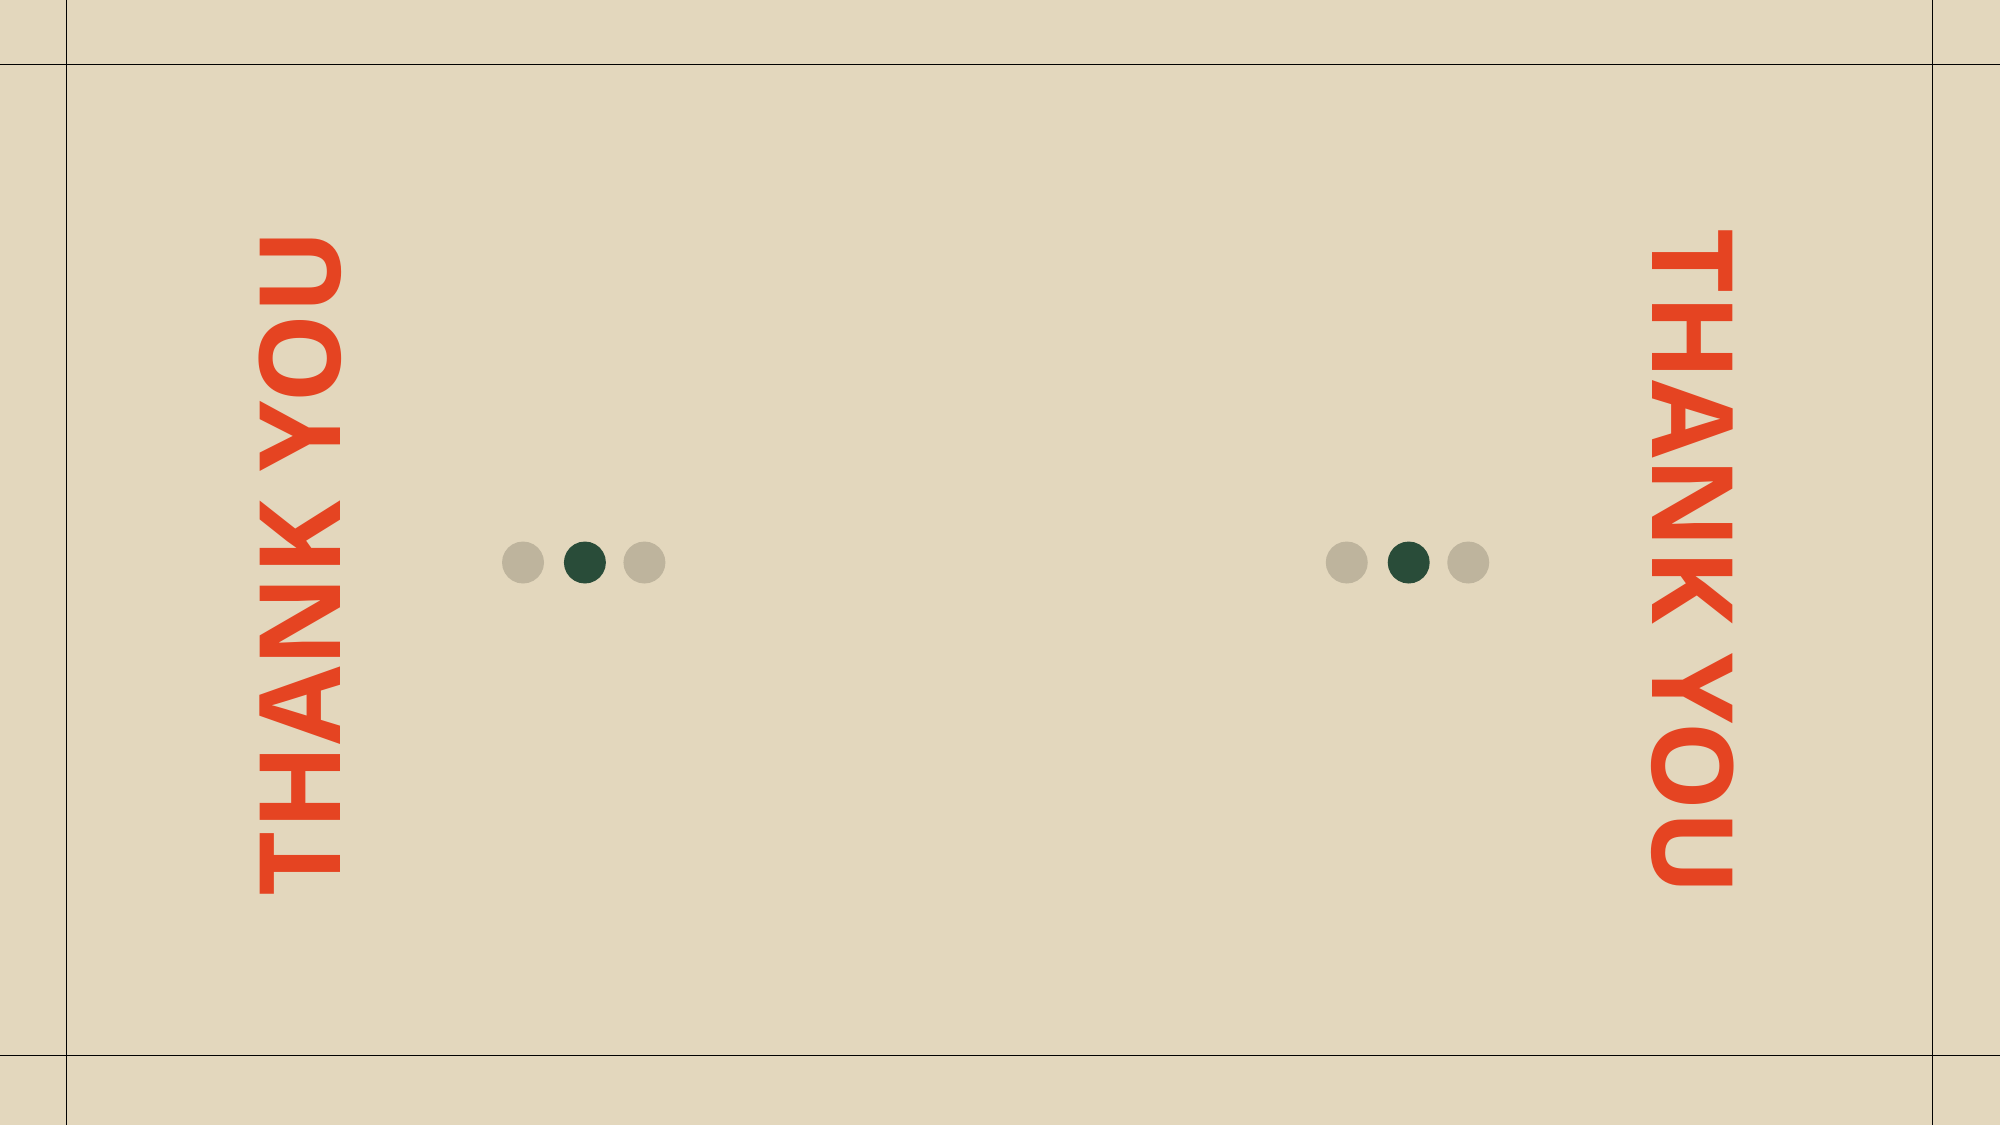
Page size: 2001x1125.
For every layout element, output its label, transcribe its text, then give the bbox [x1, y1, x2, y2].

text_box THANK YOU [1609, 200, 1787, 925]
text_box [1417, 541, 1490, 584]
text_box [501, 541, 583, 584]
text_box THANK YOU [207, 200, 385, 925]
picture [583, 146, 1417, 979]
